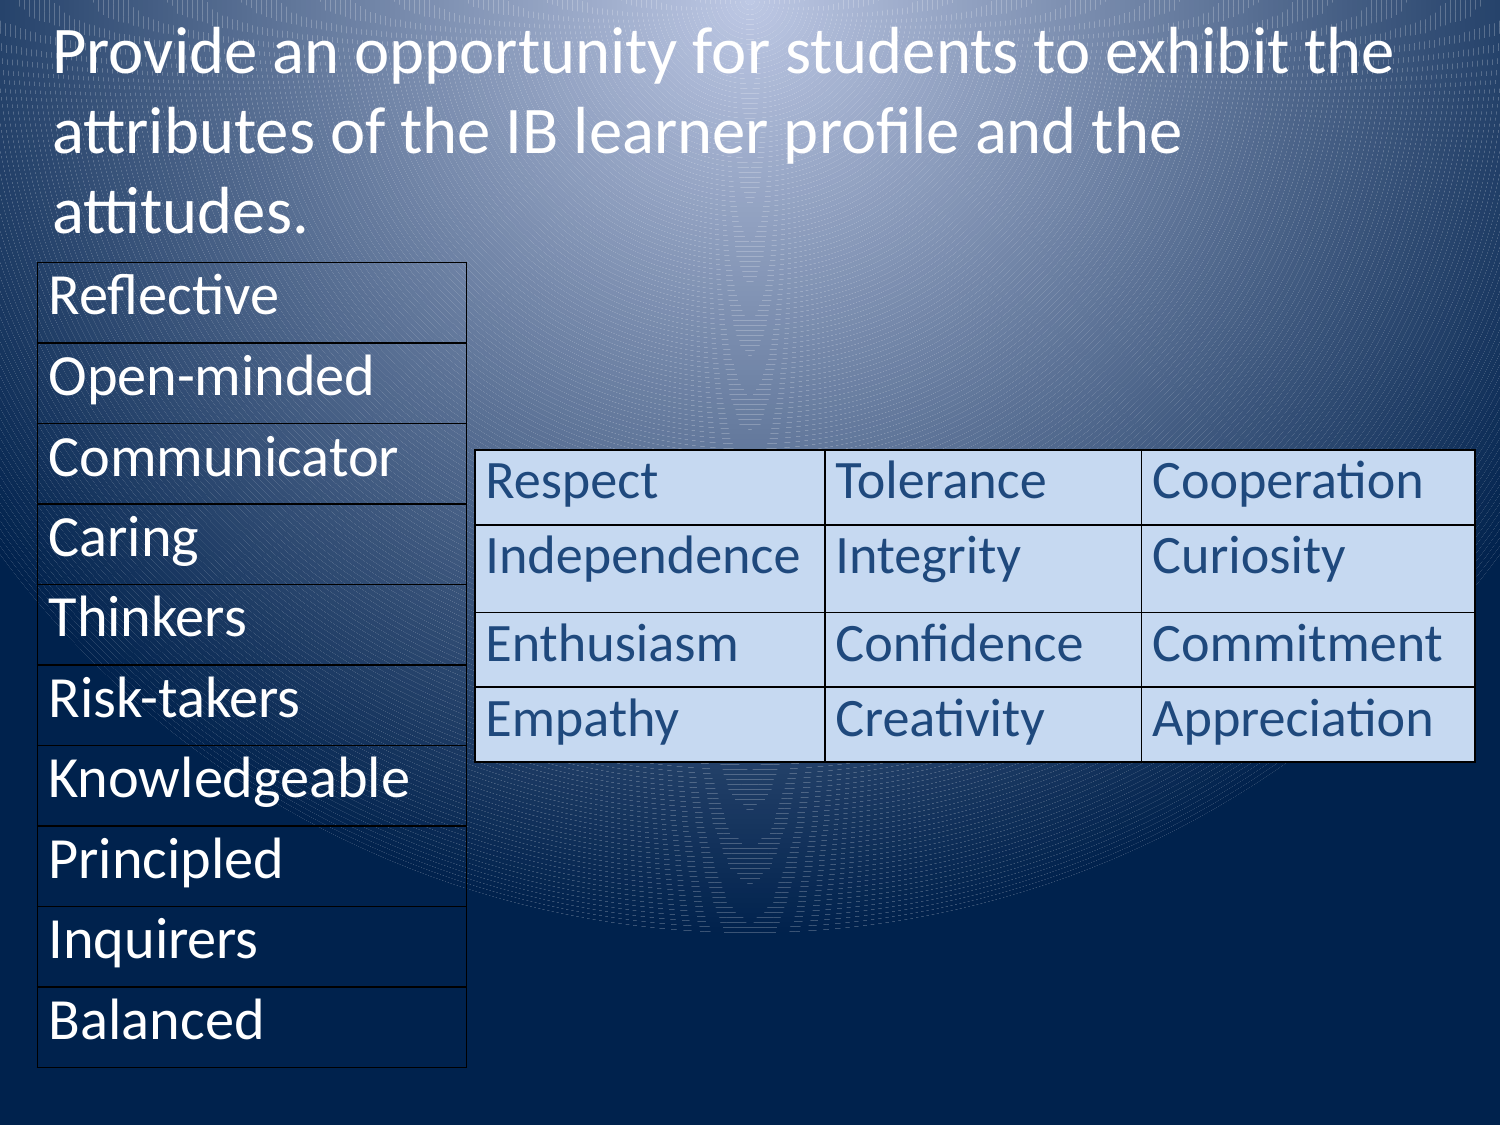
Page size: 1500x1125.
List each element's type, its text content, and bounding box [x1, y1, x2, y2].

table_cell Creativity [826, 688, 1141, 761]
table_cell Thinkers [38, 585, 466, 664]
table_cell Inquirers [38, 907, 466, 986]
table_header Reflective [38, 263, 466, 342]
text_box Provide an opportunity for students to exhibit the attributes of the IB learner profile and the attitudes. [37, 0, 1450, 255]
table_cell Risk-takers [38, 666, 466, 745]
table_header Tolerance [826, 451, 1141, 524]
table_cell Appreciation [1142, 688, 1474, 761]
table_cell Commitment [1142, 613, 1474, 686]
table_header Respect [476, 451, 824, 524]
table_cell Communicator [38, 424, 466, 503]
table_cell Independence [476, 526, 824, 612]
table_cell Enthusiasm [476, 613, 824, 686]
table_cell Open-minded [38, 344, 466, 423]
table_cell Empathy [476, 688, 824, 761]
table_cell Curiosity [1142, 526, 1474, 612]
table_cell Knowledgeable [38, 746, 466, 825]
table_cell Principled [38, 827, 466, 906]
table_cell Balanced [38, 988, 466, 1067]
table_header Cooperation [1142, 451, 1474, 524]
table_cell Confidence [826, 613, 1141, 686]
table_cell Caring [38, 505, 466, 584]
table_cell Integrity [826, 526, 1141, 612]
